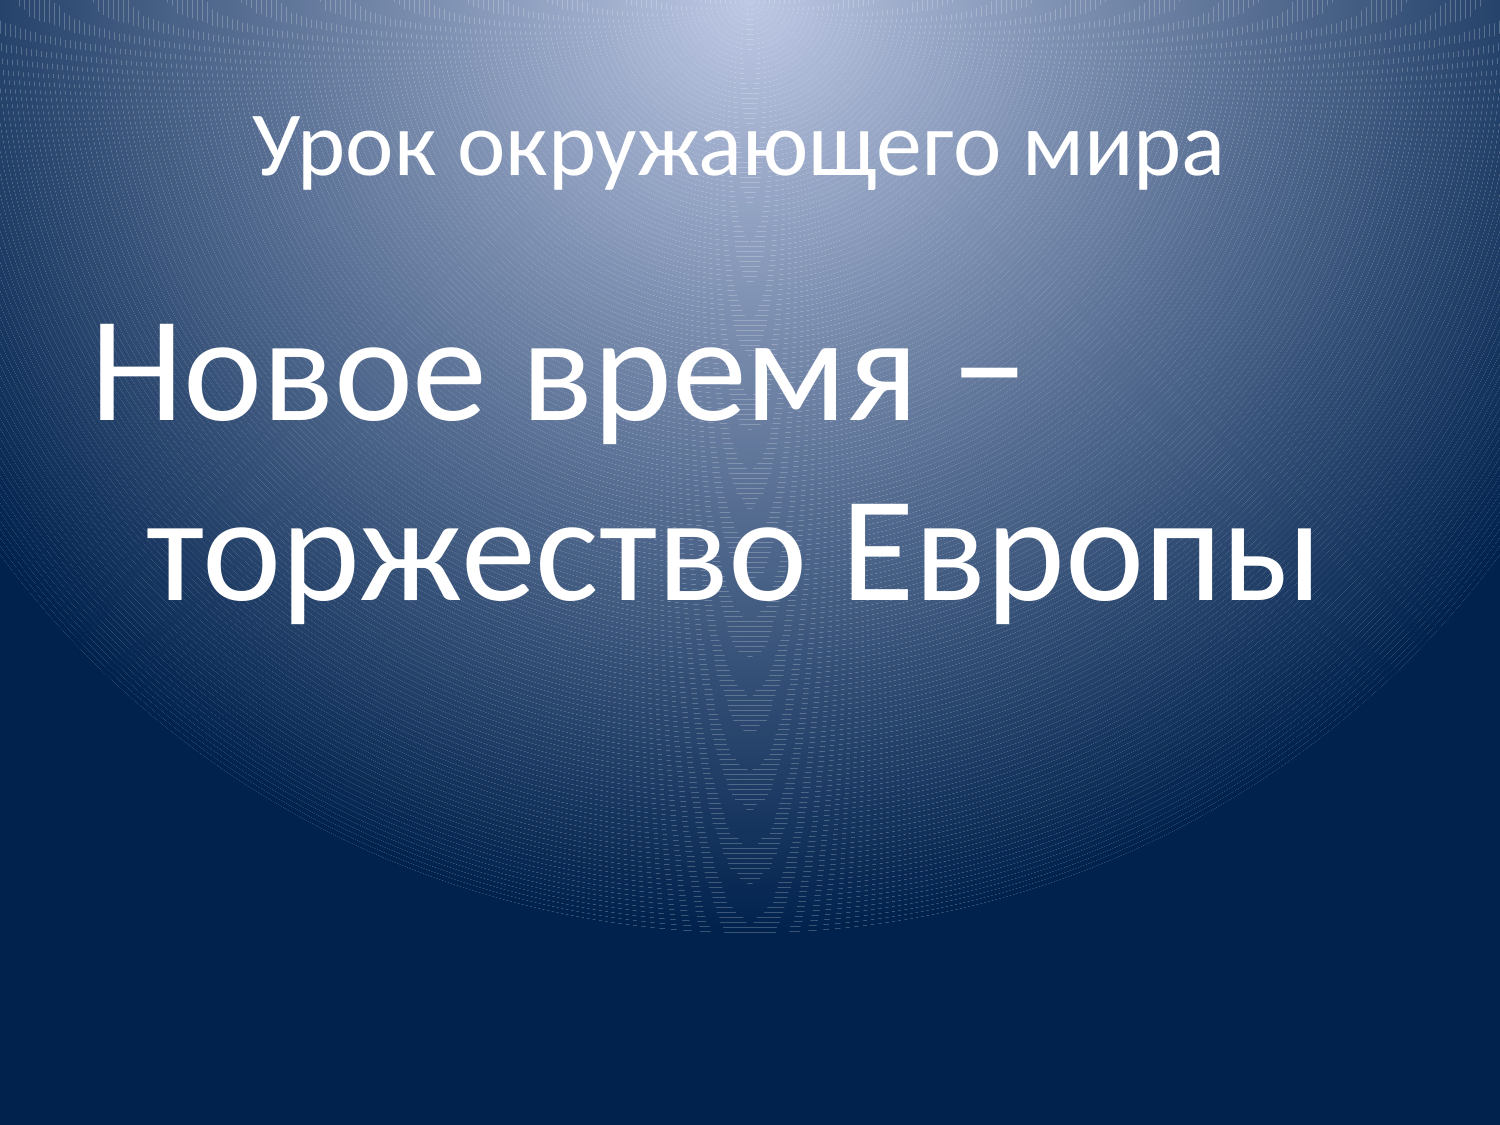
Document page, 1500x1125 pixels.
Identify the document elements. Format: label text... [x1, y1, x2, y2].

title Урок окружающего мира [75, 45, 1425, 233]
list Новое время − торжество Европы [75, 262, 1425, 1005]
